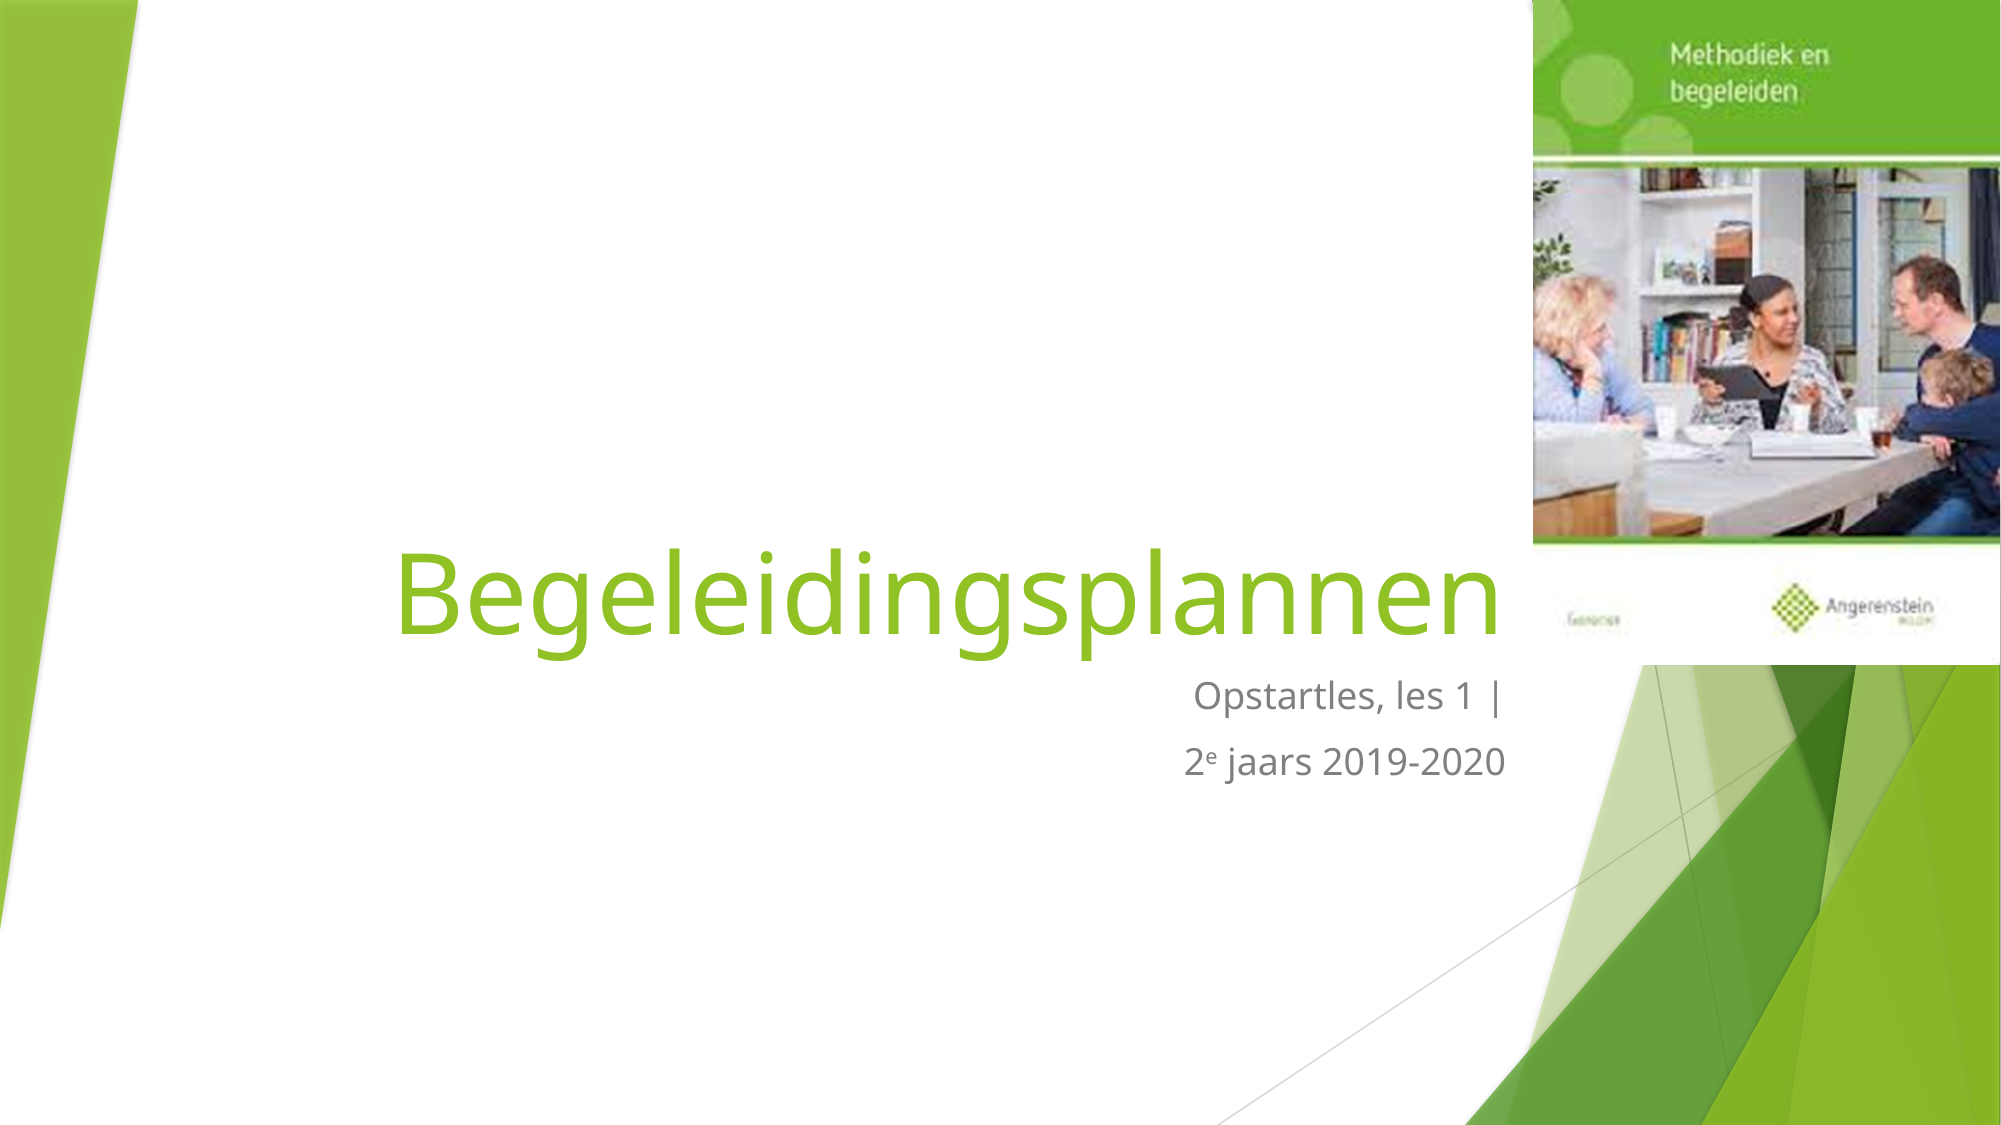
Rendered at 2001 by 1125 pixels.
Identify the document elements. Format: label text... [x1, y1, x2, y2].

title Begeleidingsplannen [247, 394, 1522, 664]
picture [1533, 0, 2000, 665]
subtitle Opstartles, les 1 | 2e jaars 2019-2020 [247, 664, 1522, 845]
